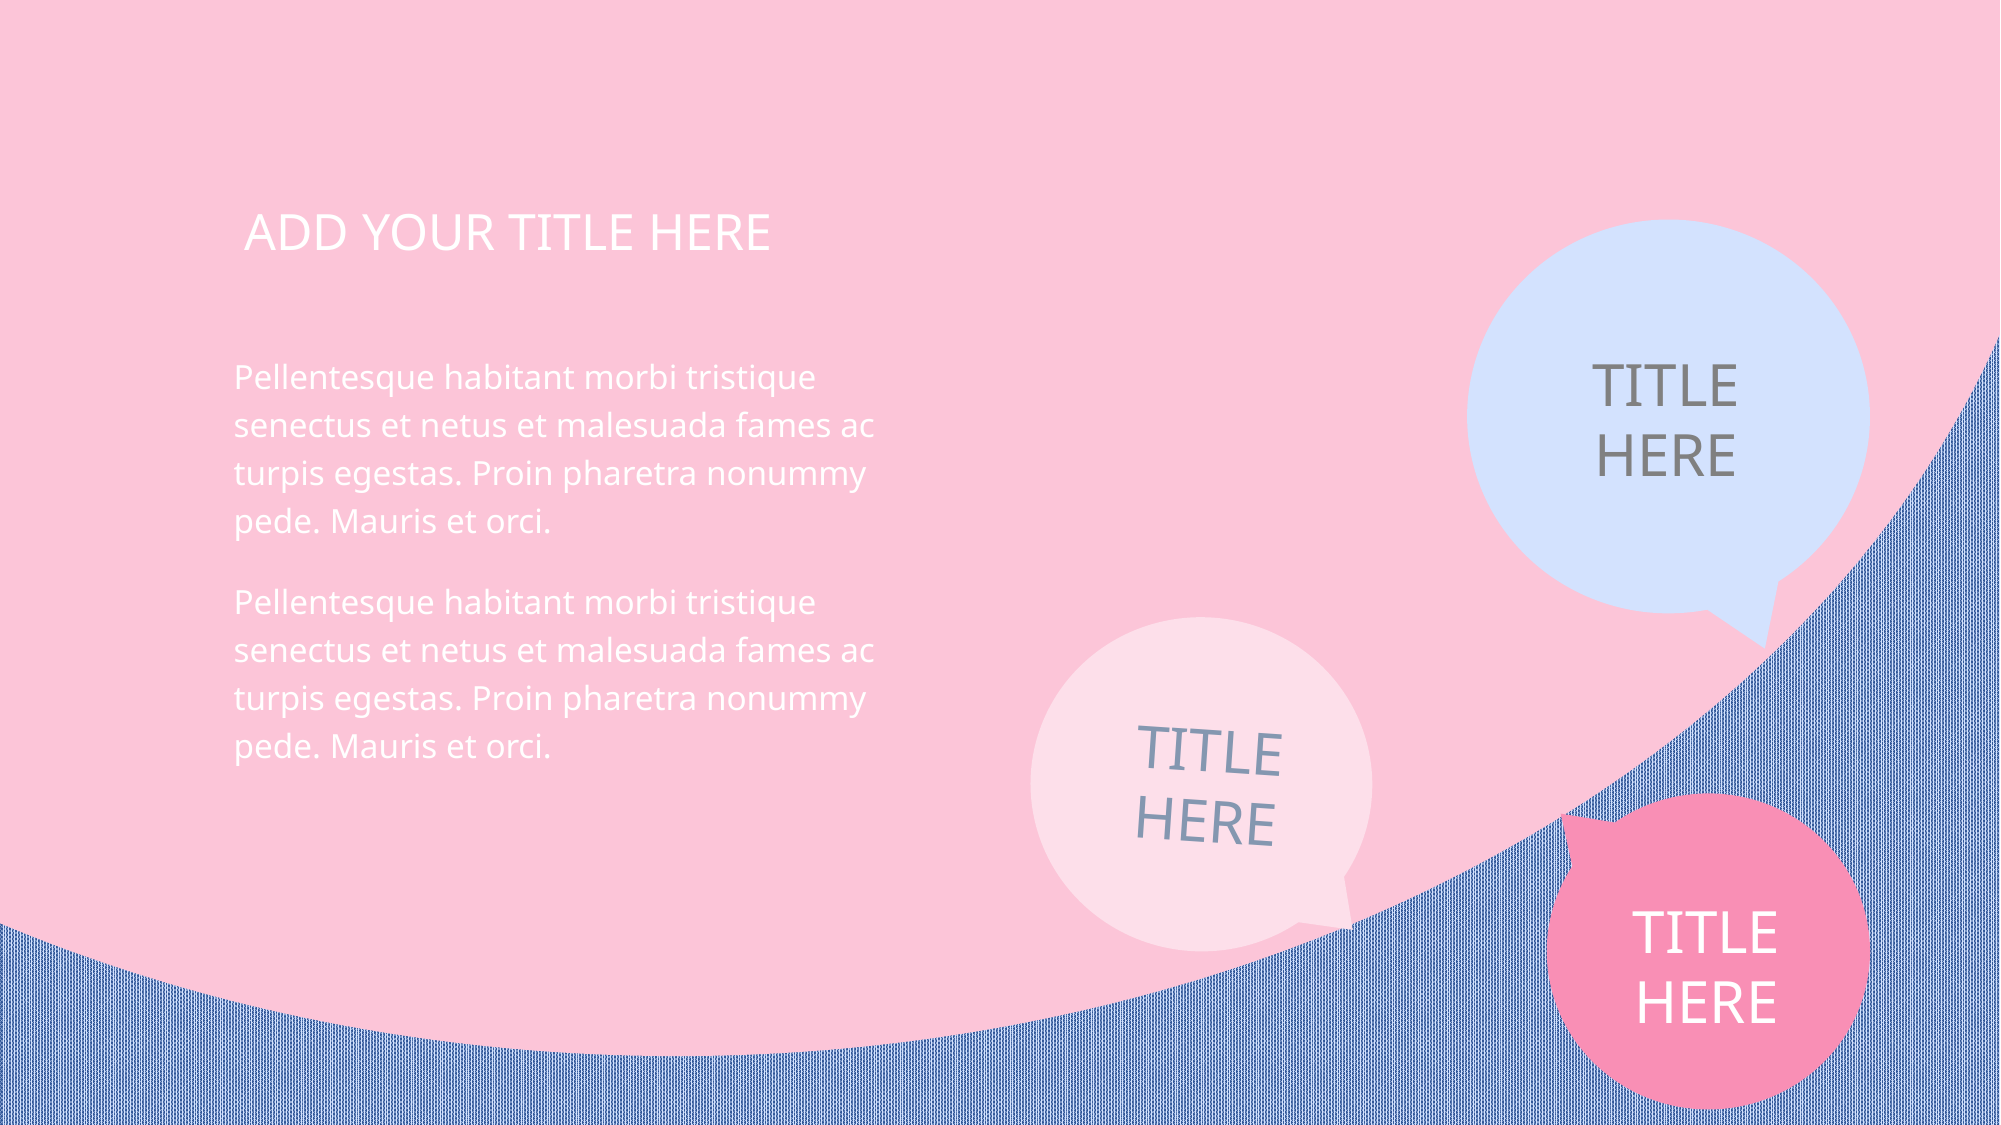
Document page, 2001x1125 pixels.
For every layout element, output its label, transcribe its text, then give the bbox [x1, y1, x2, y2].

text_box ADD YOUR TITLE HERE [229, 192, 852, 268]
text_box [1030, 617, 1373, 952]
text_box [0, 0, 2000, 1058]
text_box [1467, 219, 1871, 614]
text_box Pellentesque habitant morbi tristique senectus et netus et malesuada fames ac turpis egestas. Proin pharetra nonummy pede. Mauris et orci. [218, 340, 963, 548]
text_box Pellentesque habitant morbi tristique senectus et netus et malesuada fames ac turpis egestas. Proin pharetra nonummy pede. Mauris et orci. [218, 565, 963, 773]
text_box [1546, 793, 1871, 1110]
